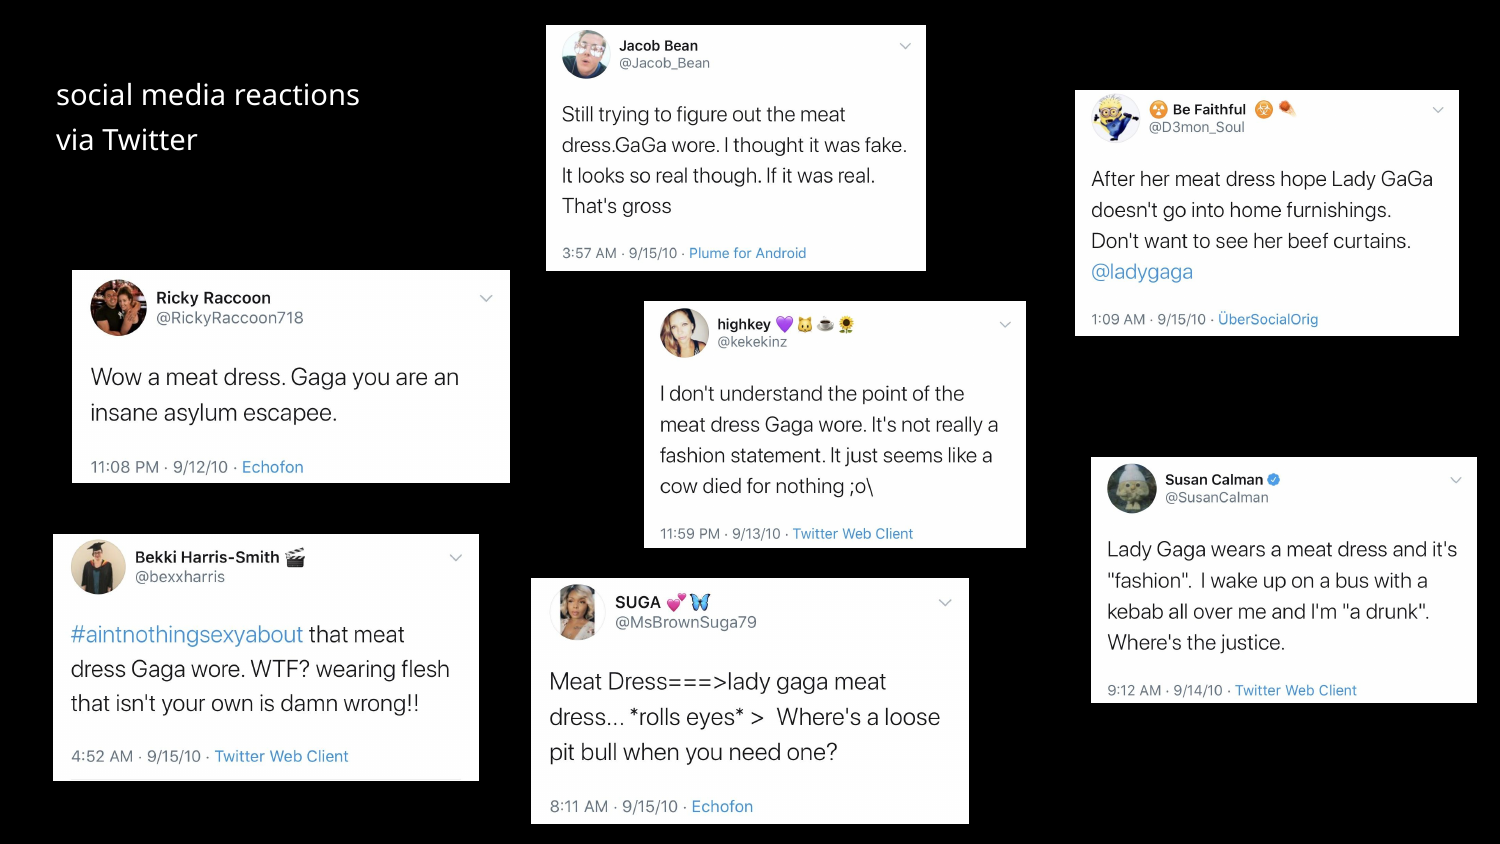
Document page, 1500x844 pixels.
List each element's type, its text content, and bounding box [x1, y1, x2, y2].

picture [53, 534, 480, 781]
picture [72, 270, 510, 483]
picture [1075, 89, 1460, 336]
picture [643, 301, 1026, 548]
picture [1090, 457, 1477, 703]
picture [545, 25, 926, 271]
text_box social media reactions via Twitter [41, 50, 509, 144]
picture [530, 578, 970, 824]
